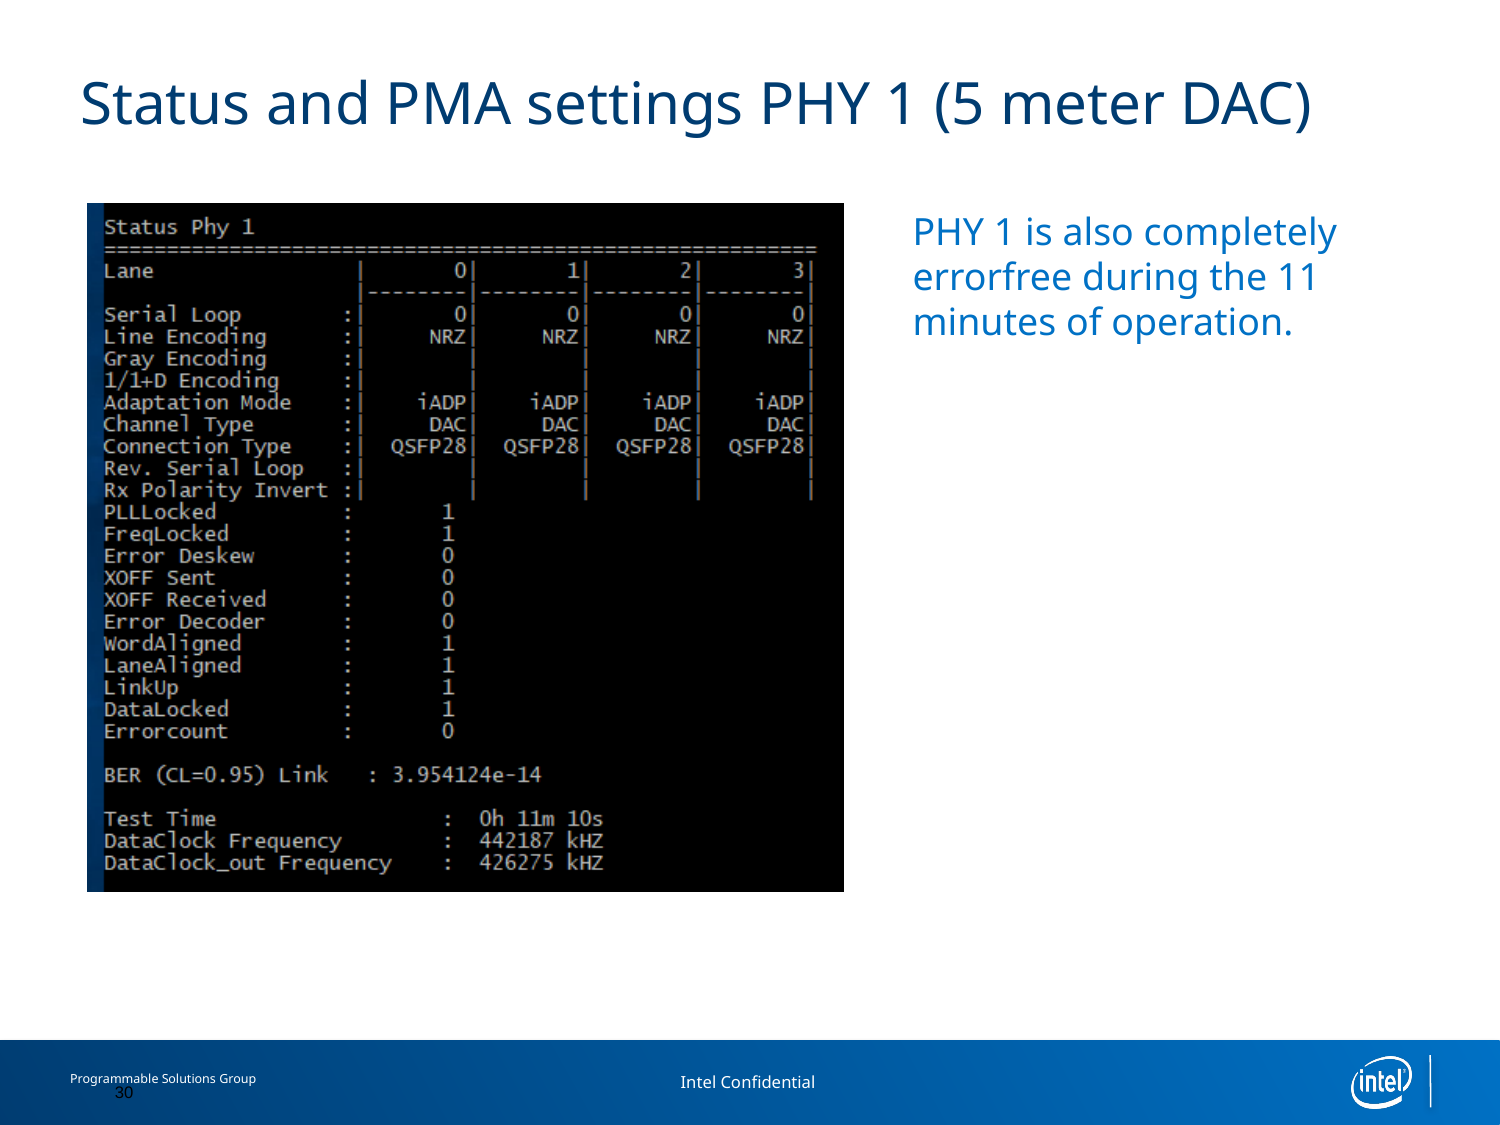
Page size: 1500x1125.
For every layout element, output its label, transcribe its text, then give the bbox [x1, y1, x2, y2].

text_box PHY 1 is also completely errorfree during the 11 minutes of operation. [912, 207, 1463, 1033]
slide_number 30 [19, 1069, 134, 1116]
picture [1351, 1056, 1412, 1109]
title Status and PMA settings PHY 1 (5 meter DAC) [80, 65, 1400, 194]
picture [87, 203, 844, 892]
